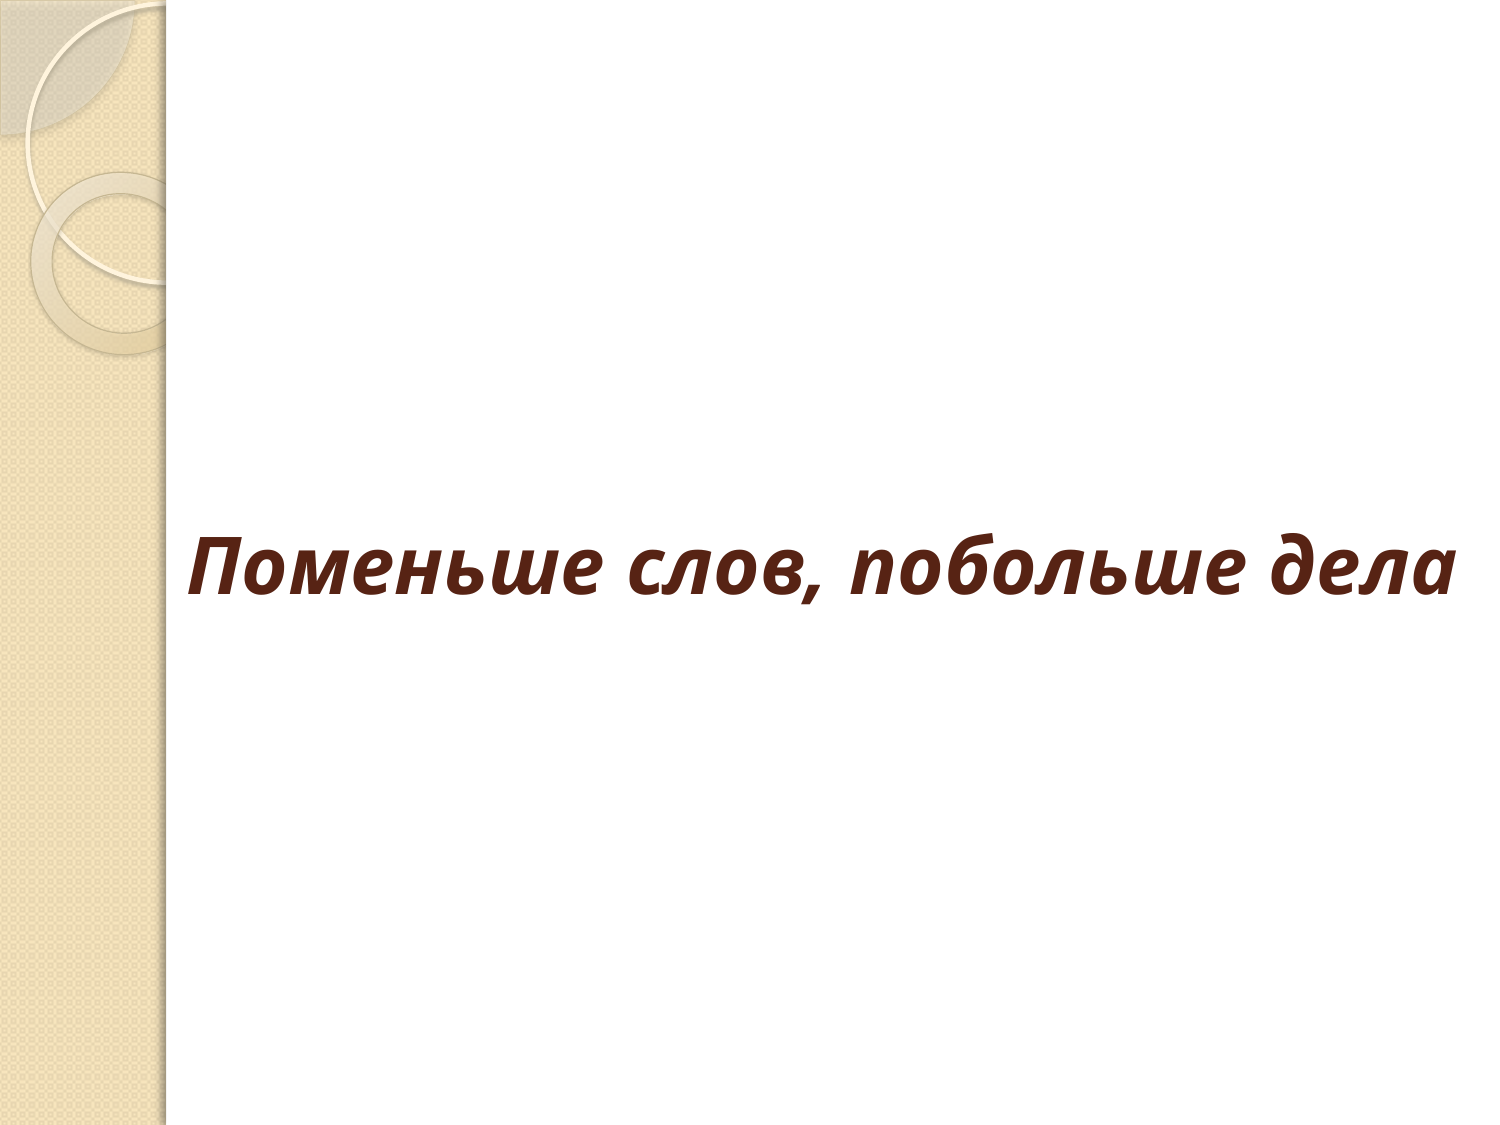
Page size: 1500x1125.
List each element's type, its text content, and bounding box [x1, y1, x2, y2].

title Поменьше слов, побольше дела [147, 469, 1498, 657]
